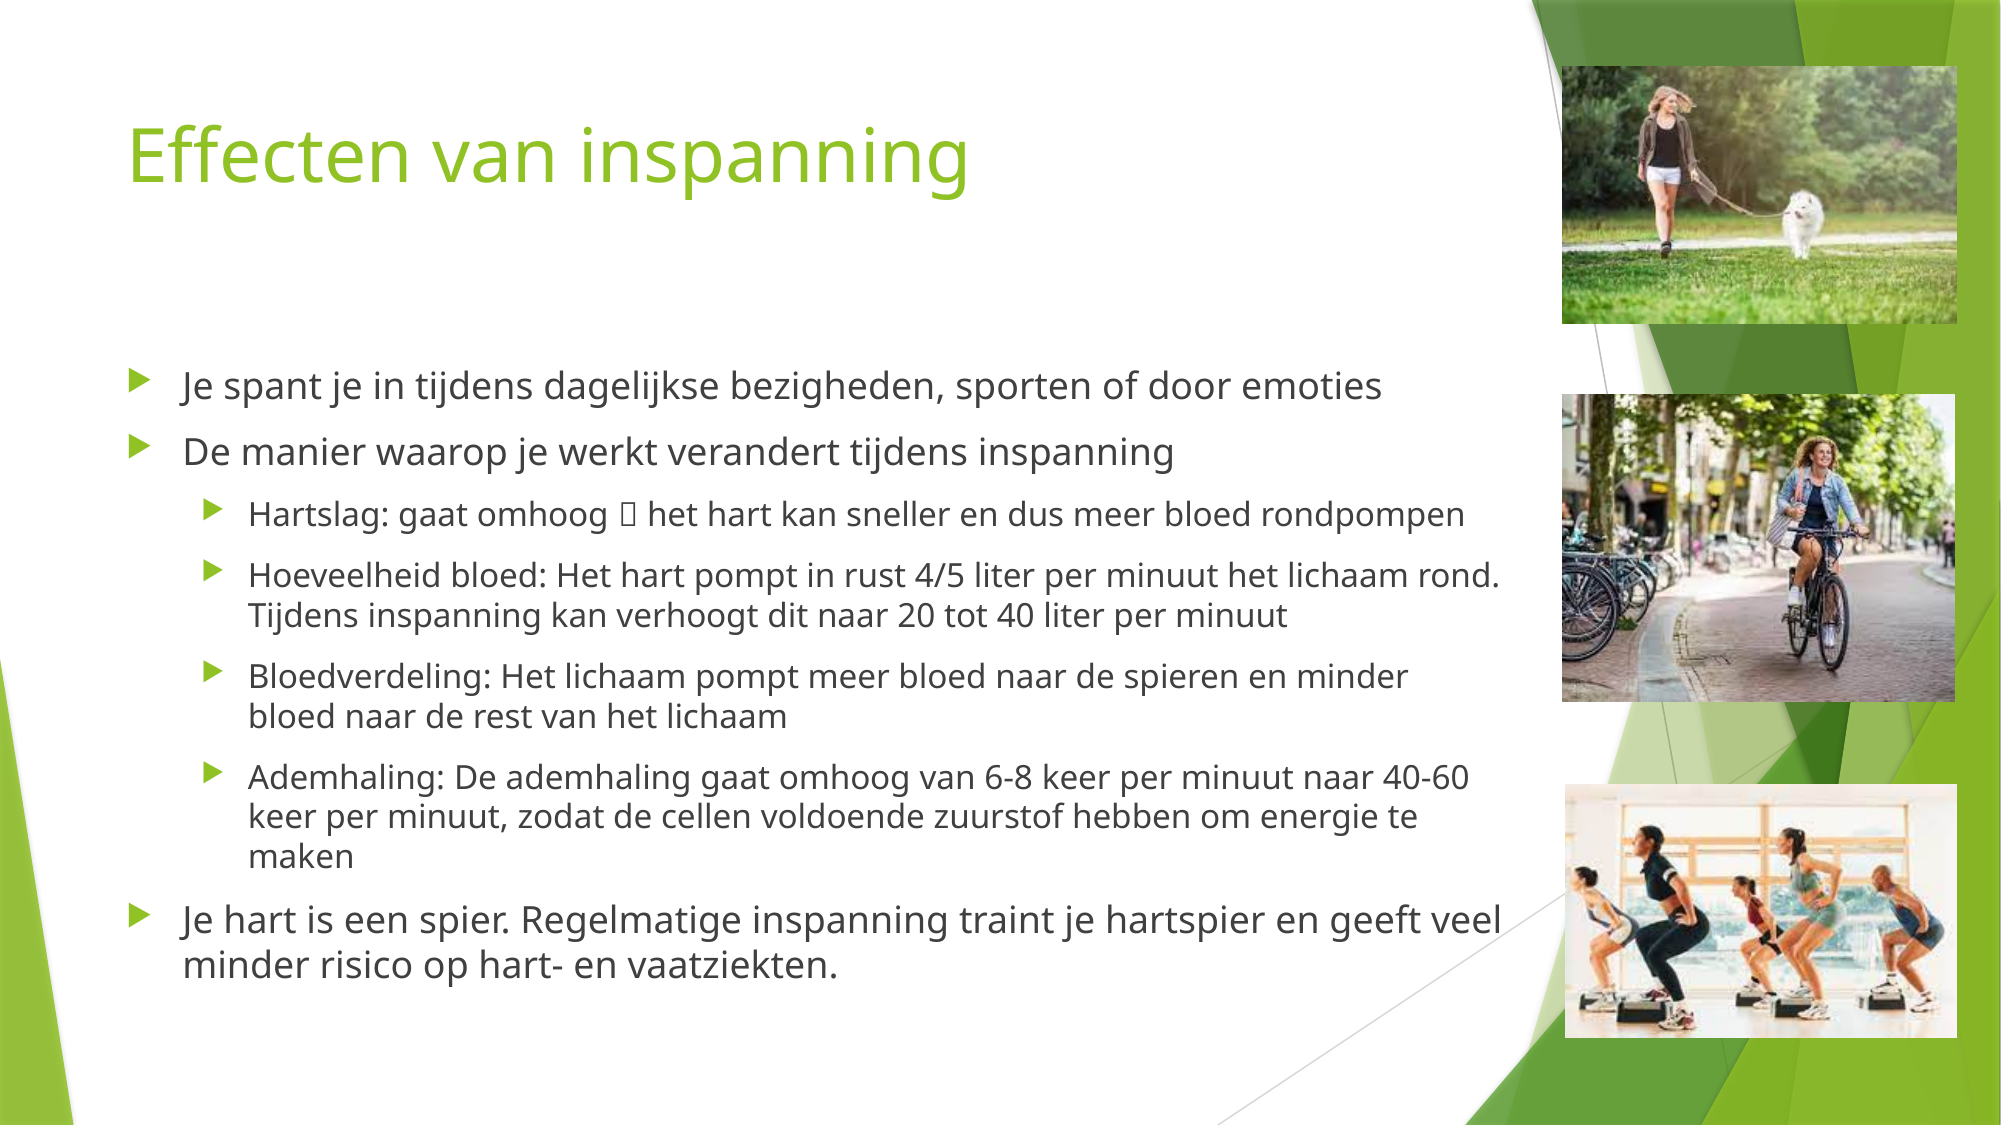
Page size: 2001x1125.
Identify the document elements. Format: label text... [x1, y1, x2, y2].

title Effecten van inspanning [111, 99, 1522, 317]
list Je spant je in tijdens dagelijkse bezigheden, sporten of door emoties De manier waarop je werkt verandert tijdens inspanning Hartslag: gaat omhoog  het hart kan sneller en dus meer bloed rondpompen Hoeveelheid bloed: Het hart pompt in rust 4/5 liter per minuut het lichaam rond. Tijdens inspanning kan verhoogt dit naar 20 tot 40 liter per minuut Bloedverdeling: Het lichaam pompt meer bloed naar de spieren en minder bloed naar de rest van het lichaam Ademhaling: De ademhaling gaat omhoog van 6-8 keer per minuut naar 40-60 keer per minuut, zodat de cellen voldoende zuurstof hebben om energie te maken Je hart is een spier. Regelmatige inspanning traint je hartspier en geeft veel minder risico op hart- en vaatziekten. [111, 354, 1522, 992]
picture [1561, 394, 1955, 703]
picture [1561, 66, 1957, 324]
picture [1565, 783, 1957, 1038]
